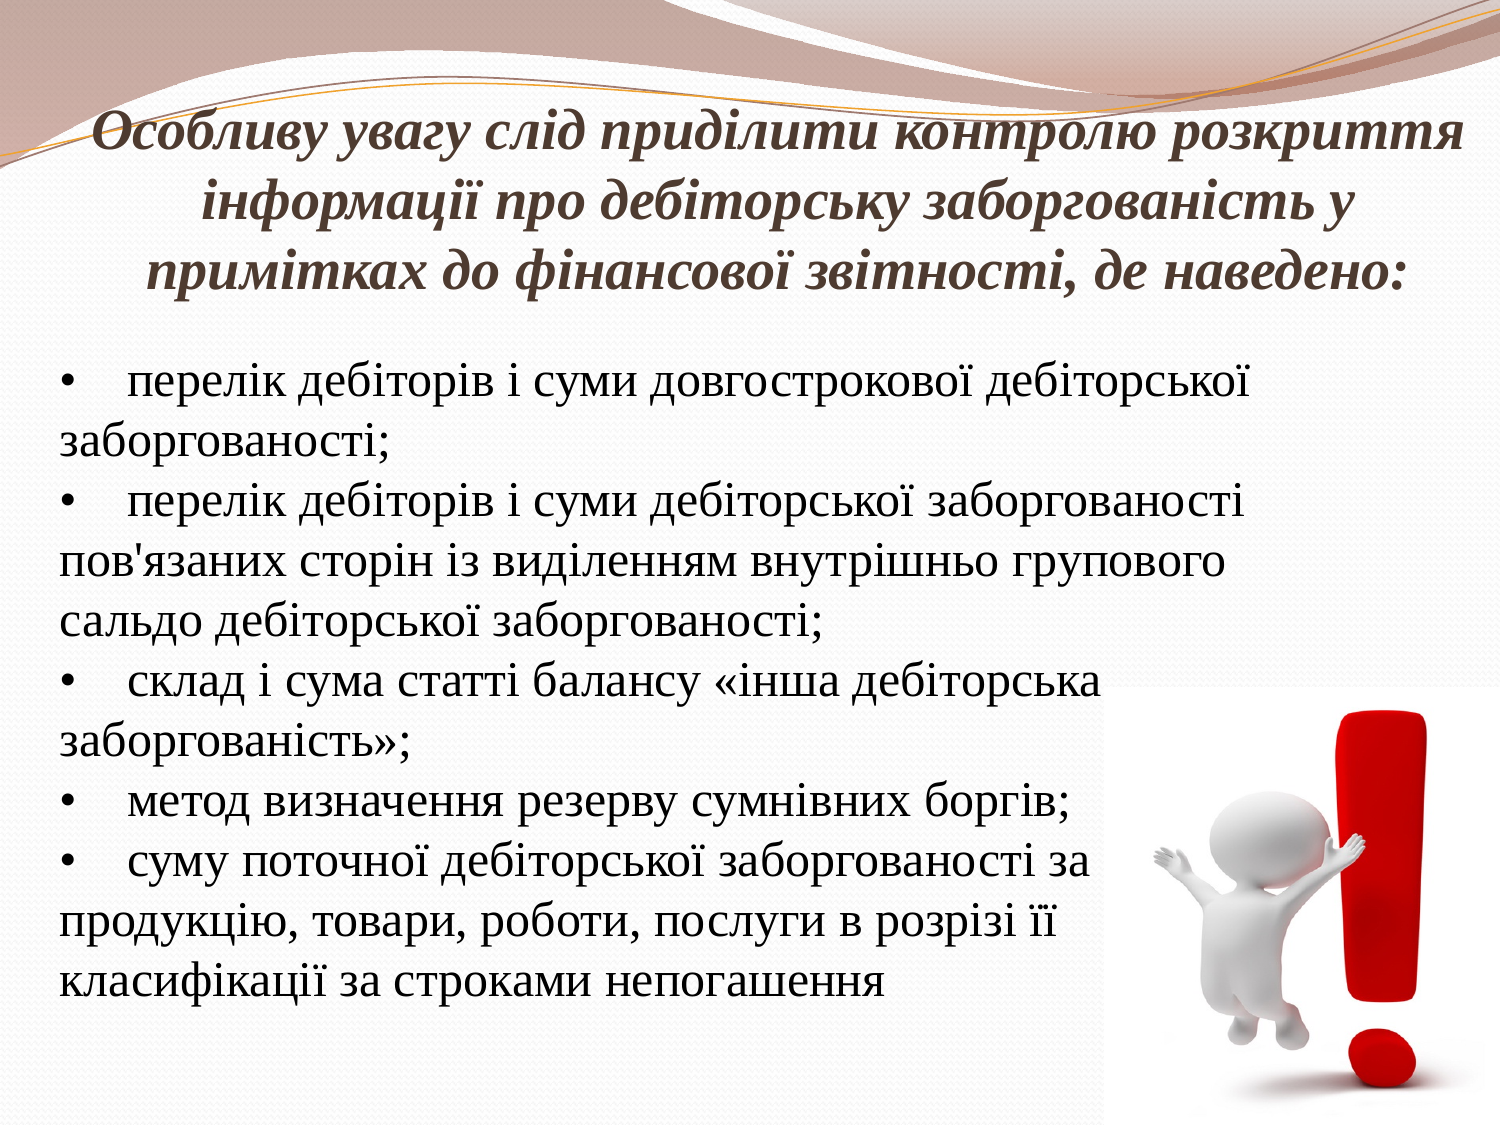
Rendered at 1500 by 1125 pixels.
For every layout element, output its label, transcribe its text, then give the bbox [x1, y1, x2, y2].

picture [1104, 687, 1500, 1125]
title Особливу увагу слід приділити контролю розкриття інформації про дебіторську заборгованість у примітках до фінансової звітності, де наведено: [57, 113, 1500, 302]
list • перелік дебіторів і суми довгострокової дебіторської заборгованості; • перелік дебіторів і суми дебіторської заборгованості пов'язаних сторін із виділенням внутрішньо групового сальдо дебіторської заборгованості; • склад і сума статті балансу «інша дебіторська заборгованість»; • метод визначення резерву сумнівних боргів; • суму поточної дебіторської заборгованості за продукцію, товари, роботи, послуги в розрізі її класифікації за строками непогашення [0, 278, 1350, 999]
table_cell [1097, 688, 1104, 999]
